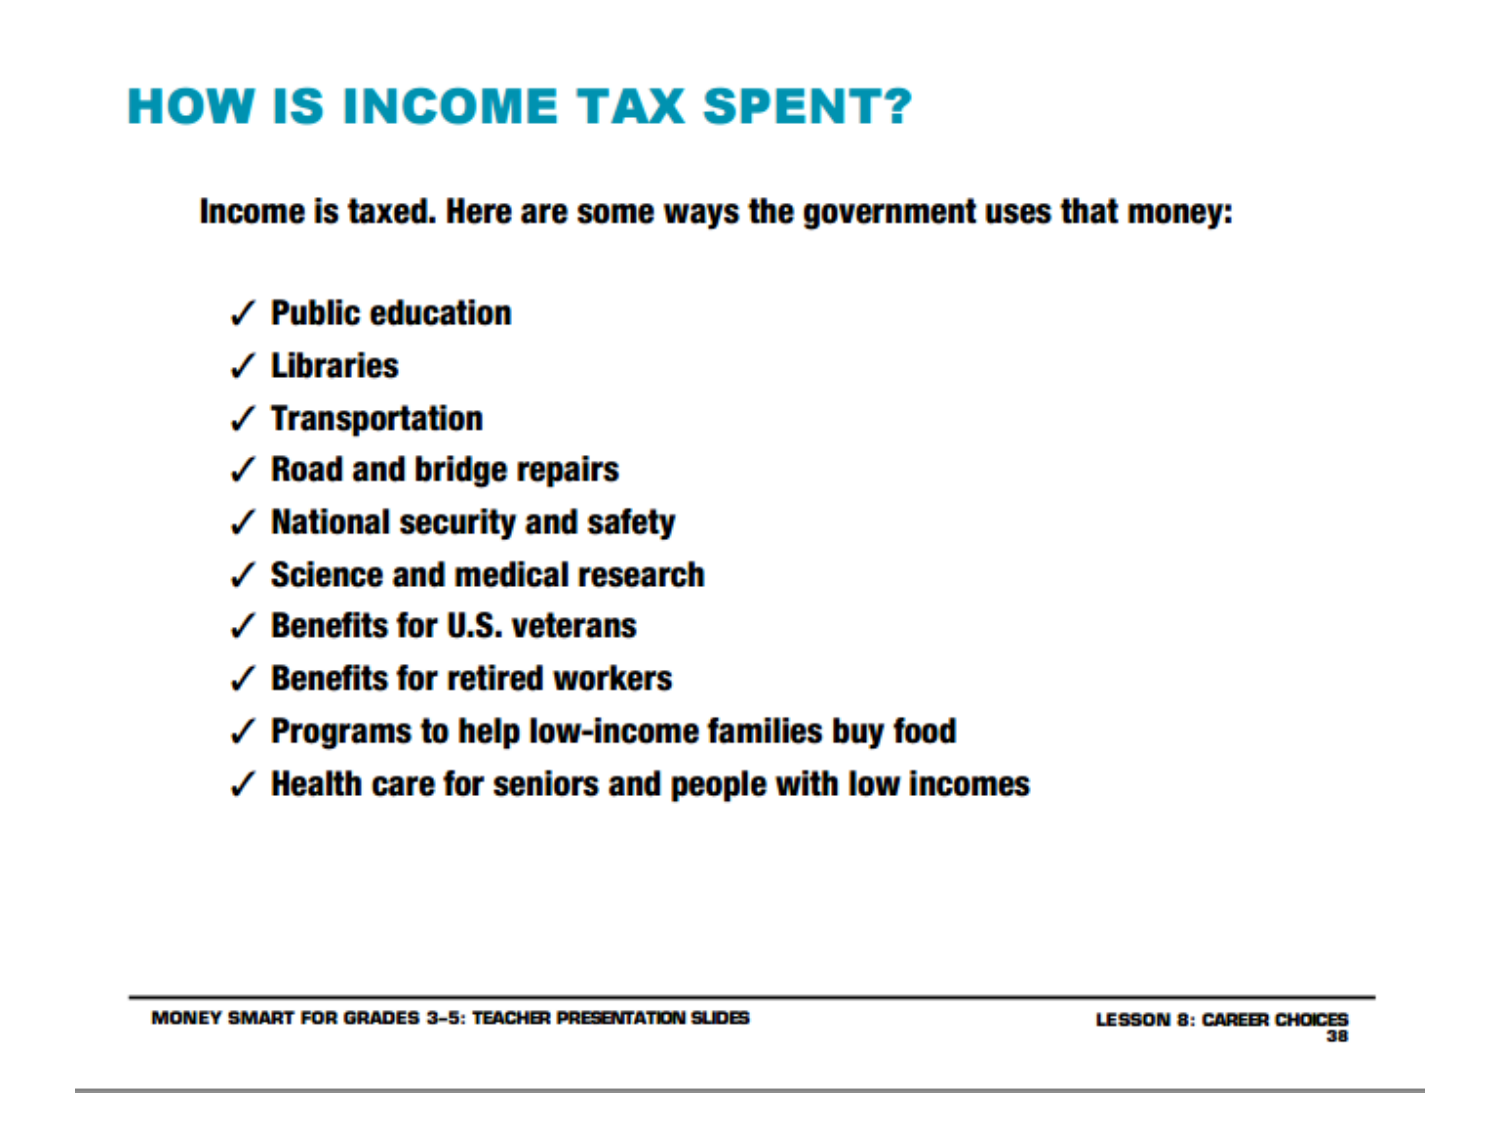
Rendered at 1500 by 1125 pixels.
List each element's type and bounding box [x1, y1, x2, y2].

picture [74, 32, 1426, 1093]
